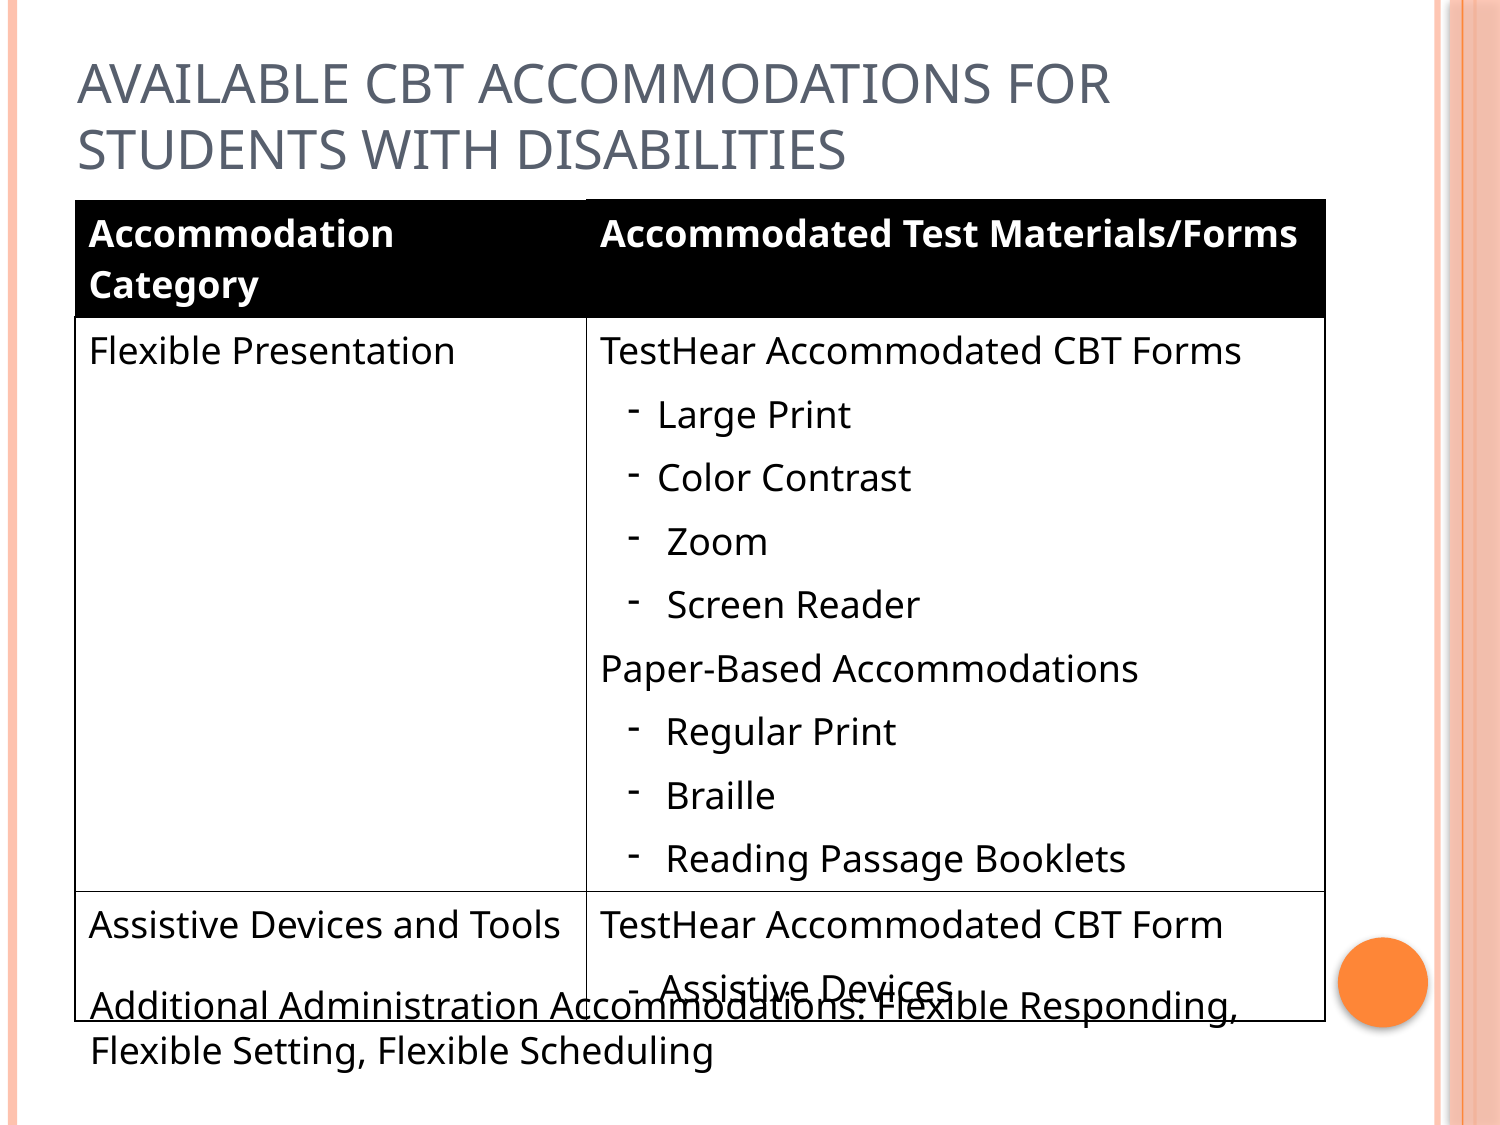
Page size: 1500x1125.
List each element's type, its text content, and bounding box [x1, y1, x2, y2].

table_cell Assistive Devices and Tools [76, 892, 586, 974]
title Available CBT Accommodations for Students with Disabilities [62, 0, 1288, 188]
table_header Accommodated Test Materials/Forms [586, 201, 1324, 316]
table_cell TestHear Accommodated CBT Forms Large Print Color Contrast Zoom Screen Reader Paper-Based Accommodations Regular Print Braille Reading Passage Booklets [587, 318, 1324, 891]
text_box Additional Administration Accommodations: Flexible Responding, Flexible Setting, Flexible Scheduling [75, 974, 1313, 1080]
table_cell TestHear Accommodated CBT Form - Assistive Devices [587, 892, 1324, 1020]
table_cell Flexible Presentation [76, 318, 586, 891]
table_header Accommodation Category [75, 200, 586, 316]
